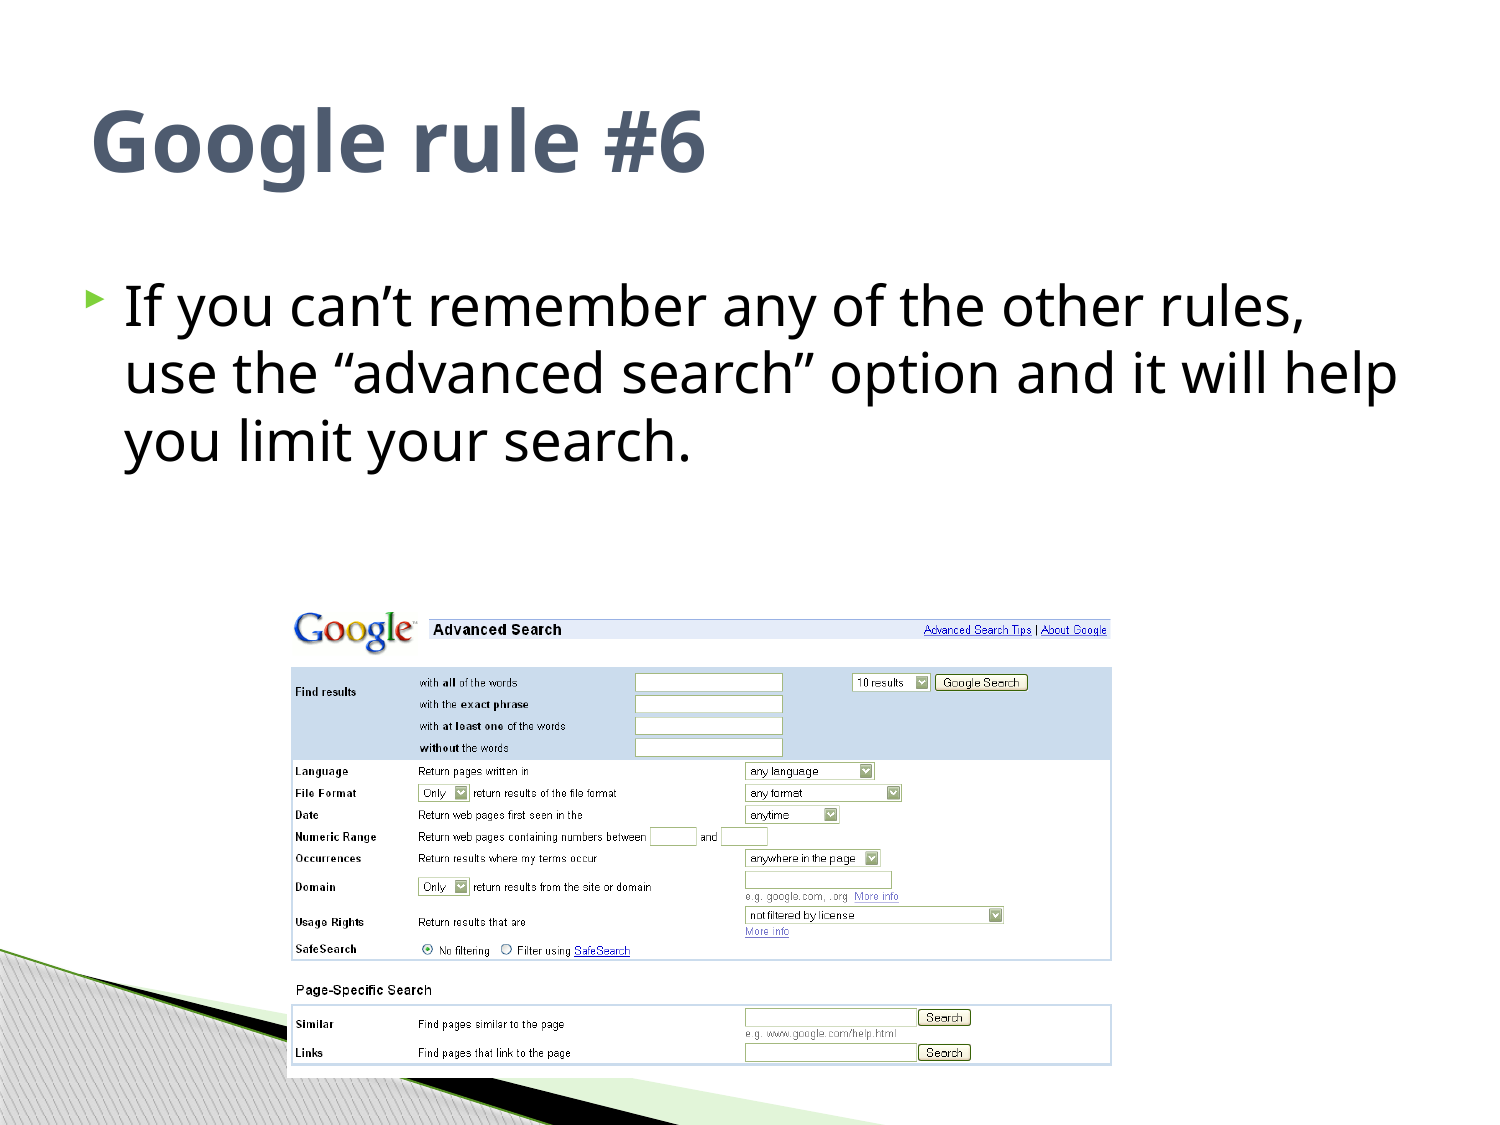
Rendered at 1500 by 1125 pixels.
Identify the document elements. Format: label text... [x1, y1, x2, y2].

list If you can’t remember any of the other rules, use the “advanced search” option and it will help you limit your search. [50, 262, 1425, 613]
title Google rule #6 [75, 45, 1425, 233]
picture [287, 599, 1121, 1079]
